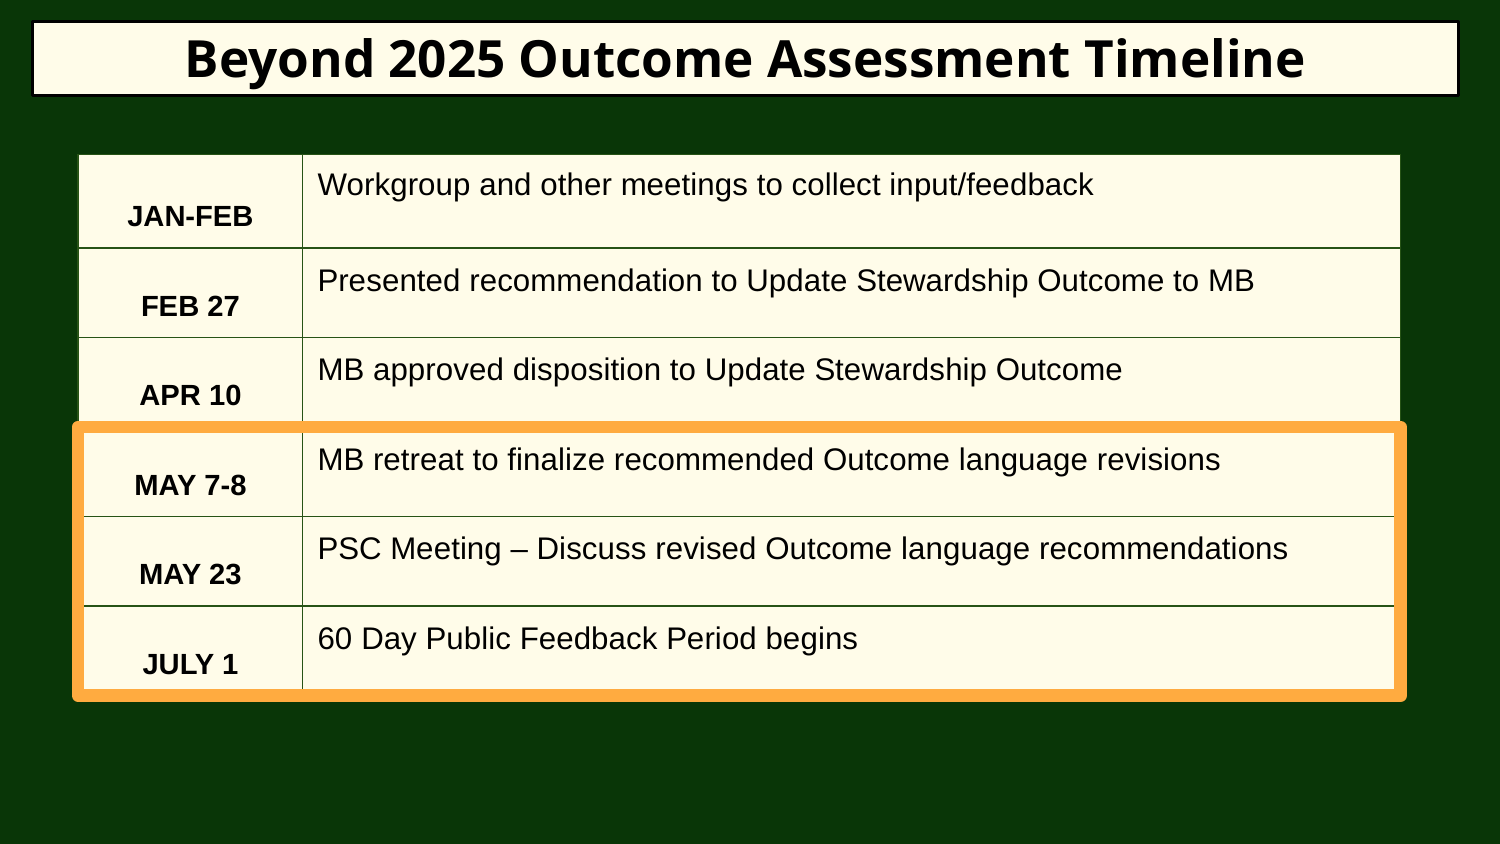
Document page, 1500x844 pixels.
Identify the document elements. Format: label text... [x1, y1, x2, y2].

table_cell Presented recommendation to Update Stewardship Outcome to MB [303, 249, 1400, 337]
table_cell MB approved disposition to Update Stewardship Outcome [303, 338, 1400, 426]
text_box [78, 427, 1401, 696]
text_box Beyond 2025 Outcome Assessment Timeline [32, 21, 1459, 96]
table_cell FEB 27 [79, 249, 302, 337]
table_header Workgroup and other meetings to collect input/feedback [303, 155, 1400, 247]
table_header JAN-FEB [79, 155, 302, 247]
table_cell APR 10 [79, 338, 302, 426]
